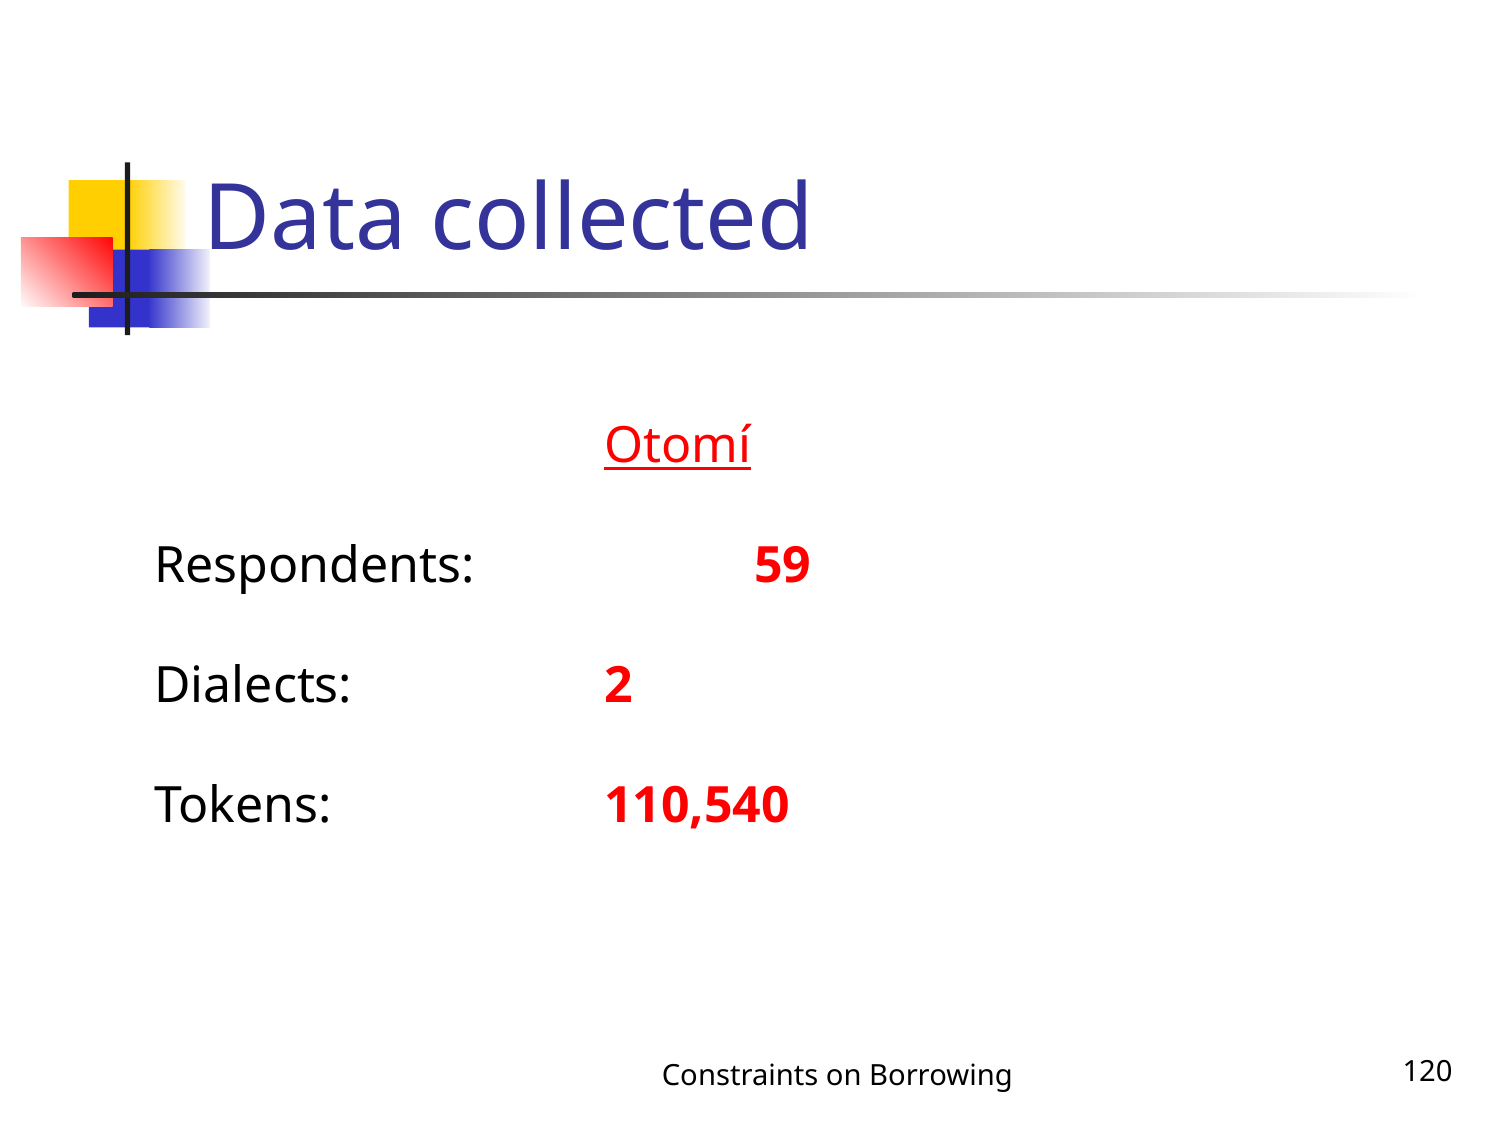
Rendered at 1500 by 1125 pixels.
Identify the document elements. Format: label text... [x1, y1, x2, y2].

footer Constraints on Borrowing [599, 1023, 1076, 1100]
title Data collected [188, 34, 1468, 276]
text_box Otomí Respondents: 59 Dialects: 2 Tokens: 110,540 [139, 405, 920, 841]
slide_number 120 [1154, 1023, 1468, 1100]
